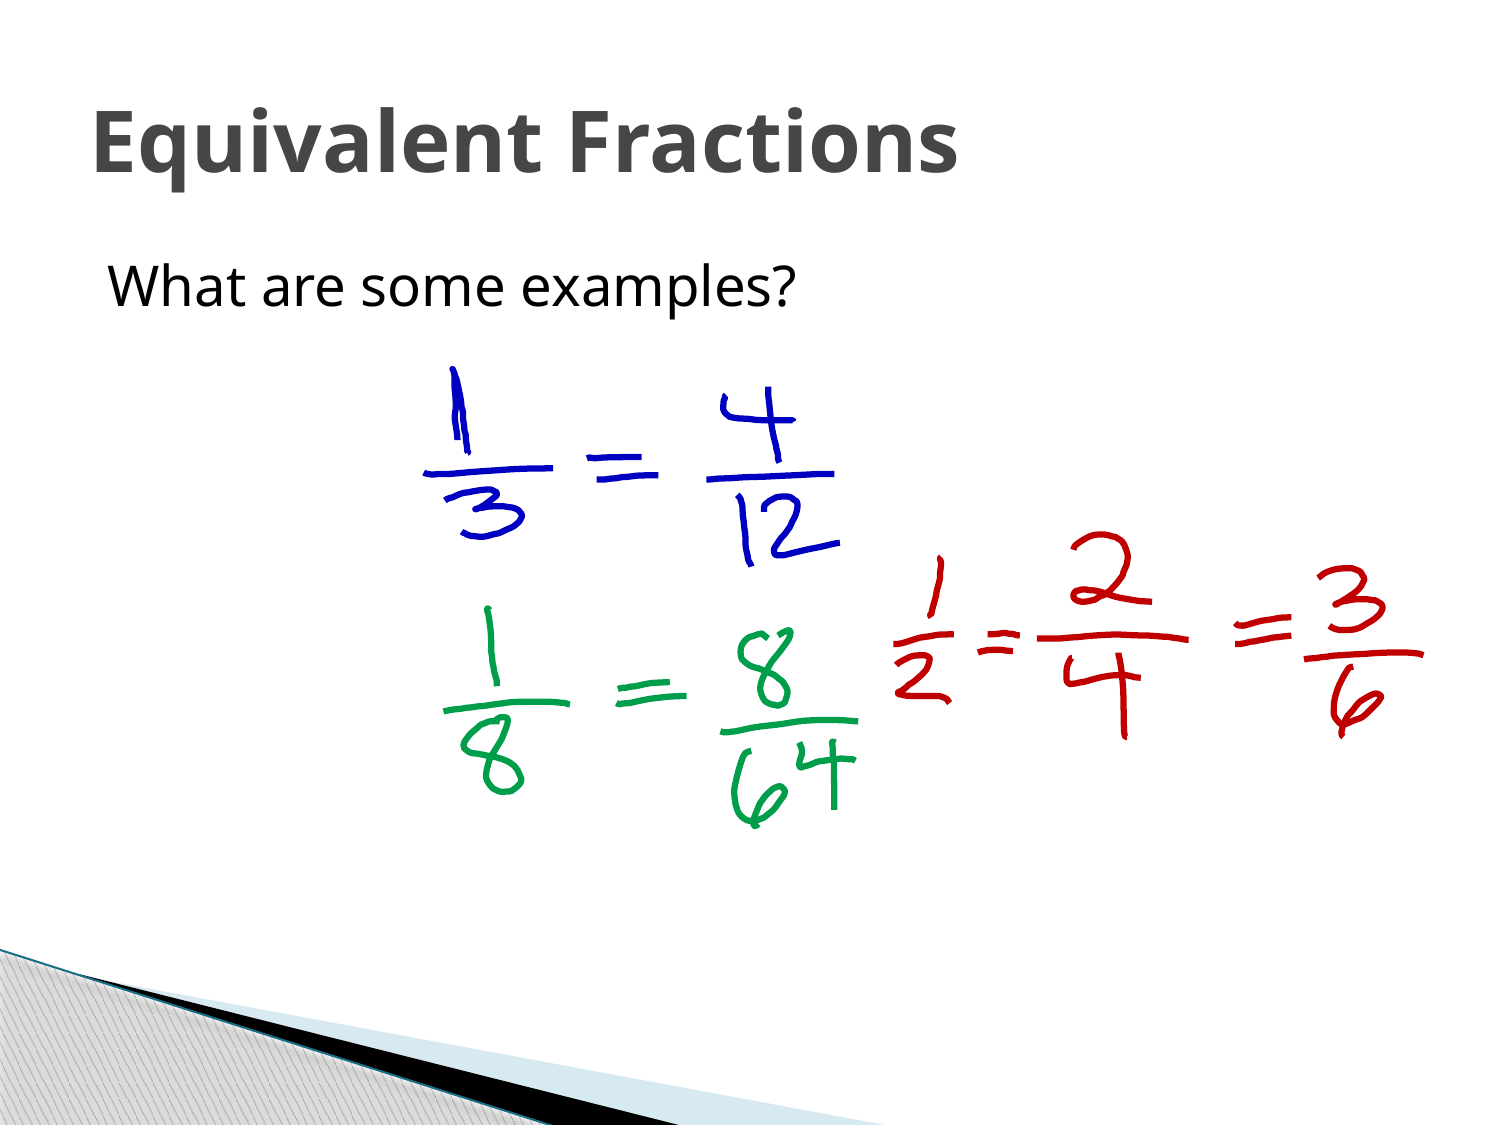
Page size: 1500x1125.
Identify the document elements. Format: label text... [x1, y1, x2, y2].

text_box [1234, 616, 1292, 627]
text_box [893, 633, 954, 645]
text_box [1065, 657, 1120, 685]
text_box [836, 754, 856, 762]
text_box [1303, 651, 1424, 661]
text_box [1072, 533, 1153, 603]
text_box [987, 632, 1020, 637]
text_box [798, 742, 832, 769]
text_box [1235, 634, 1292, 645]
text_box [462, 716, 523, 793]
text_box [1117, 652, 1127, 738]
text_box [586, 456, 642, 460]
text_box [1123, 672, 1141, 679]
text_box [739, 629, 792, 707]
text_box [596, 474, 659, 481]
text_box [767, 386, 781, 463]
text_box [617, 681, 670, 690]
text_box [895, 654, 951, 704]
text_box [443, 700, 571, 713]
text_box [763, 495, 840, 557]
text_box [1332, 665, 1382, 738]
text_box [616, 695, 687, 705]
text_box [706, 473, 835, 481]
text_box [1317, 567, 1384, 631]
text_box [773, 413, 795, 423]
text_box [736, 494, 753, 567]
list What are some examples? [75, 243, 1425, 986]
text_box [444, 488, 523, 538]
text_box [453, 376, 459, 441]
text_box [486, 607, 498, 687]
text_box [929, 556, 942, 618]
text_box [831, 740, 836, 810]
title Equivalent Fractions [75, 45, 1425, 233]
text_box [423, 467, 554, 476]
text_box [451, 368, 469, 454]
text_box [720, 719, 859, 734]
text_box [1036, 633, 1189, 641]
text_box [722, 394, 770, 422]
text_box [733, 750, 786, 827]
text_box [977, 648, 1013, 654]
